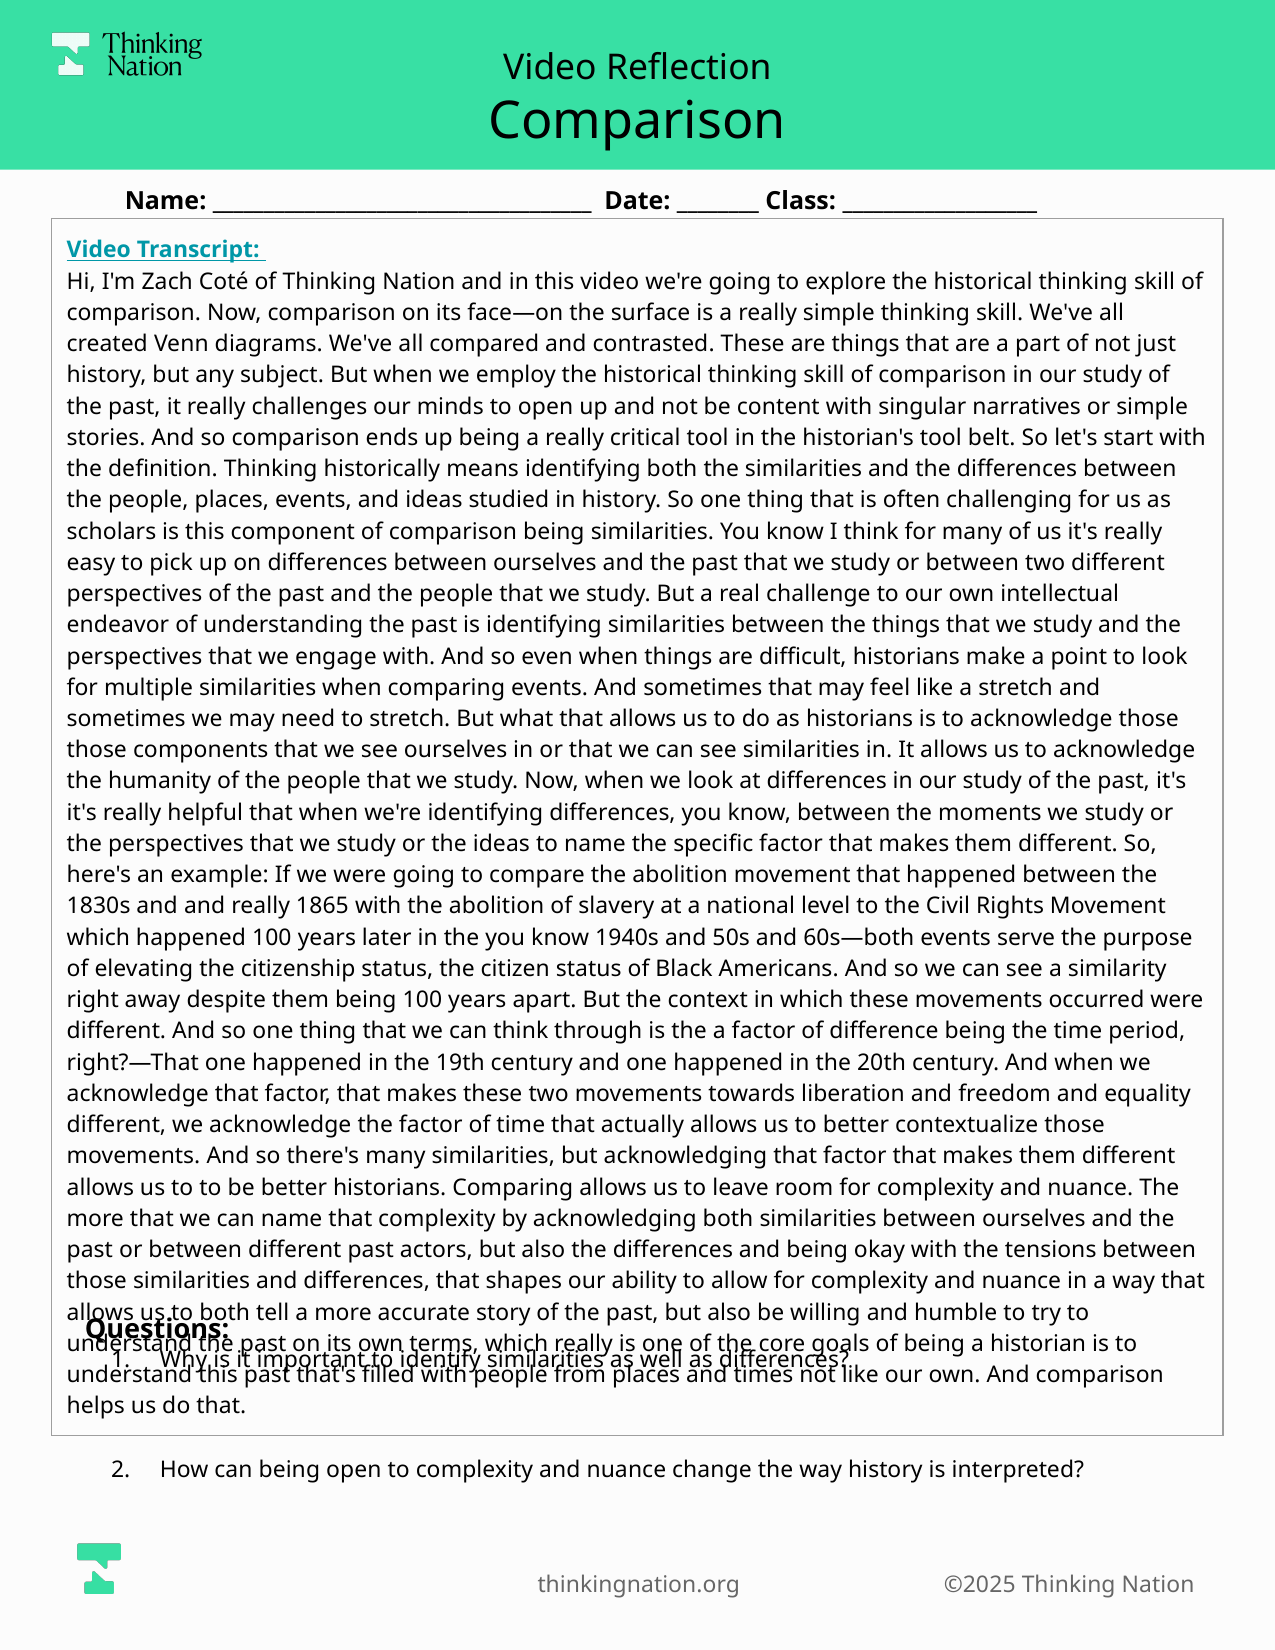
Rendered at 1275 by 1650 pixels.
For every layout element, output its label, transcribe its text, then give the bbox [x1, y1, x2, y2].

picture [63, 1533, 134, 1604]
text_box ©2025 Thinking Nation [909, 1553, 1211, 1605]
text_box Name: _____________________________________ Date: ________ Class: ___________________ [109, 169, 1165, 218]
text_box Video Reflection Comparison [0, 0, 1275, 170]
table_header Video Transcript: Hi, I'm Zach Coté of Thinking Nation and in this video we're going to explore the historical thinking skill of comparison. Now, comparison on its face—on the surface is a really simple thinking skill. We've all created Venn diagrams. We've all compared and contrasted. These are things that are a part of not just history, but any subject. But when we employ the historical thinking skill of comparison in our study of the past, it really challenges our minds to open up and not be content with singular narratives or simple stories. And so comparison ends up being a really critical tool in the historian's tool belt. So let's start with the definition. Thinking historically means identifying both the similarities and the differences between the people, places, events, and ideas studied in history. So one thing that is often challenging for us as scholars is this component of comparison being similarities. You know I think for many of us it's really easy to pick up on differences between ourselves and the past that we study or between two different perspectives of the past and the people that we study. But a real challenge to our own intellectual endeavor of understanding the past is identifying similarities between the things that we study and the perspectives that we engage with. And so even when things are difficult, historians make a point to look for multiple similarities when comparing events. And sometimes that may feel like a stretch and sometimes we may need to stretch. But what that allows us to do as historians is to acknowledge those those components that we see ourselves in or that we can see similarities in. It allows us to acknowledge the humanity of the people that we study. Now, when we look at differences in our study of the past, it's it's really helpful that when we're identifying differences, you know, between the moments we study or the perspectives that we study or the ideas to name the specific factor that makes them different. So, here's an example: If we were going to compare the abolition movement that happened between the 1830s and and really 1865 with the abolition of slavery at a national level to the Civil Rights Movement which happened 100 years later in the you know 1940s and 50s and 60s—both events serve the purpose of elevating the citizenship status, the citizen status of Black Americans. And so we can see a similarity right away despite them being 100 years apart. But the context in which these movements occurred were different. And so one thing that we can think through is the a factor of difference being the time period, right?—That one happened in the 19th century and one happened in the 20th century. And when we acknowledge that factor, that makes these two movements towards liberation and freedom and equality different, we acknowledge the factor of time that actually allows us to better contextualize those movements. And so there's many similarities, but acknowledging that factor that makes them different allows us to to be better historians. Comparing allows us to leave room for complexity and nuance. The more that we can name that complexity by acknowledging both similarities between ourselves and the past or between different past actors, but also the differences and being okay with the tensions between those similarities and differences, that shapes our ability to allow for complexity and nuance in a way that allows us to both tell a more accurate story of the past, but also be willing and humble to try to understand the past on its own terms, which really is one of the core goals of being a historian is to understand this past that's filled with people from places and times not like our own. And comparison helps us do that. [52, 219, 1222, 1435]
picture [35, 17, 207, 90]
text_box thinkingnation.org [488, 1553, 790, 1605]
text_box Questions: Why is it important to identify similarities as well as differences? How can being open to complexity and nuance change the way history is interpreted? [69, 1296, 1205, 1552]
